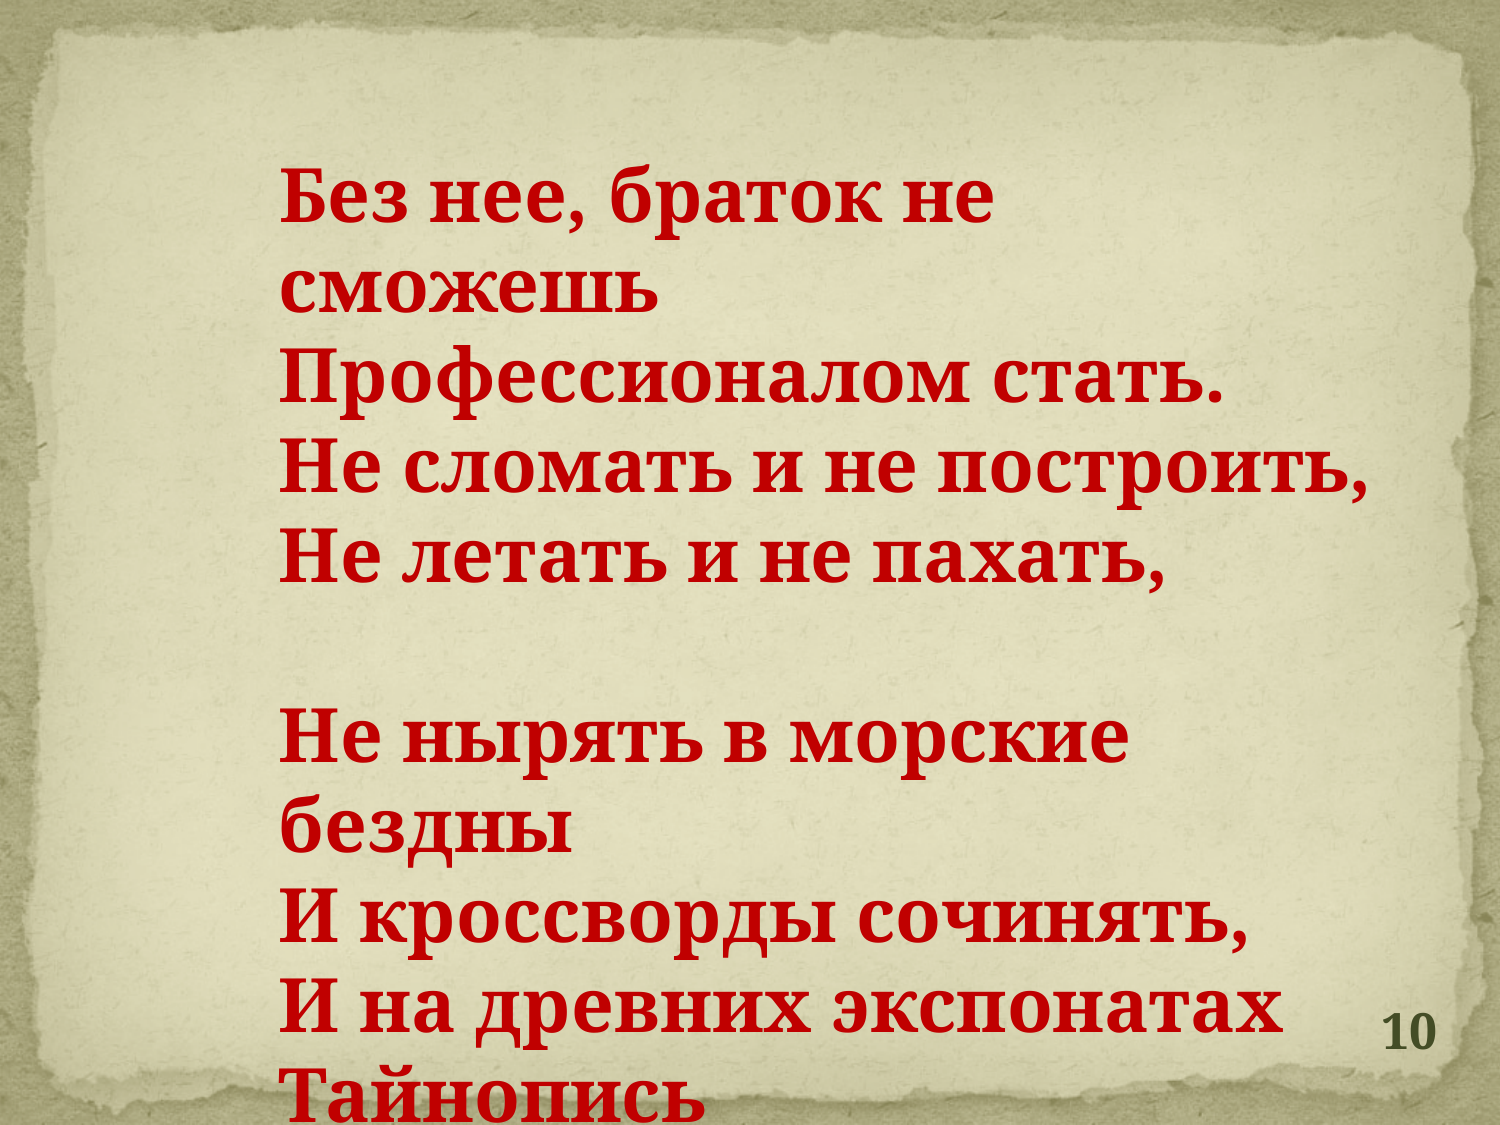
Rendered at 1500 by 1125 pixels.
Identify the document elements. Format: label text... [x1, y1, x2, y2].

slide_number 10 [1407, 996, 1460, 1072]
text_box Без нее, браток не сможешь Профессионалом стать. Не сломать и не построить, Не летать и не пахать, Не нырять в морские бездны И кроссворды сочинять, И на древних экспонатах Тайнопись расшифровать…. [199, 140, 1407, 1125]
